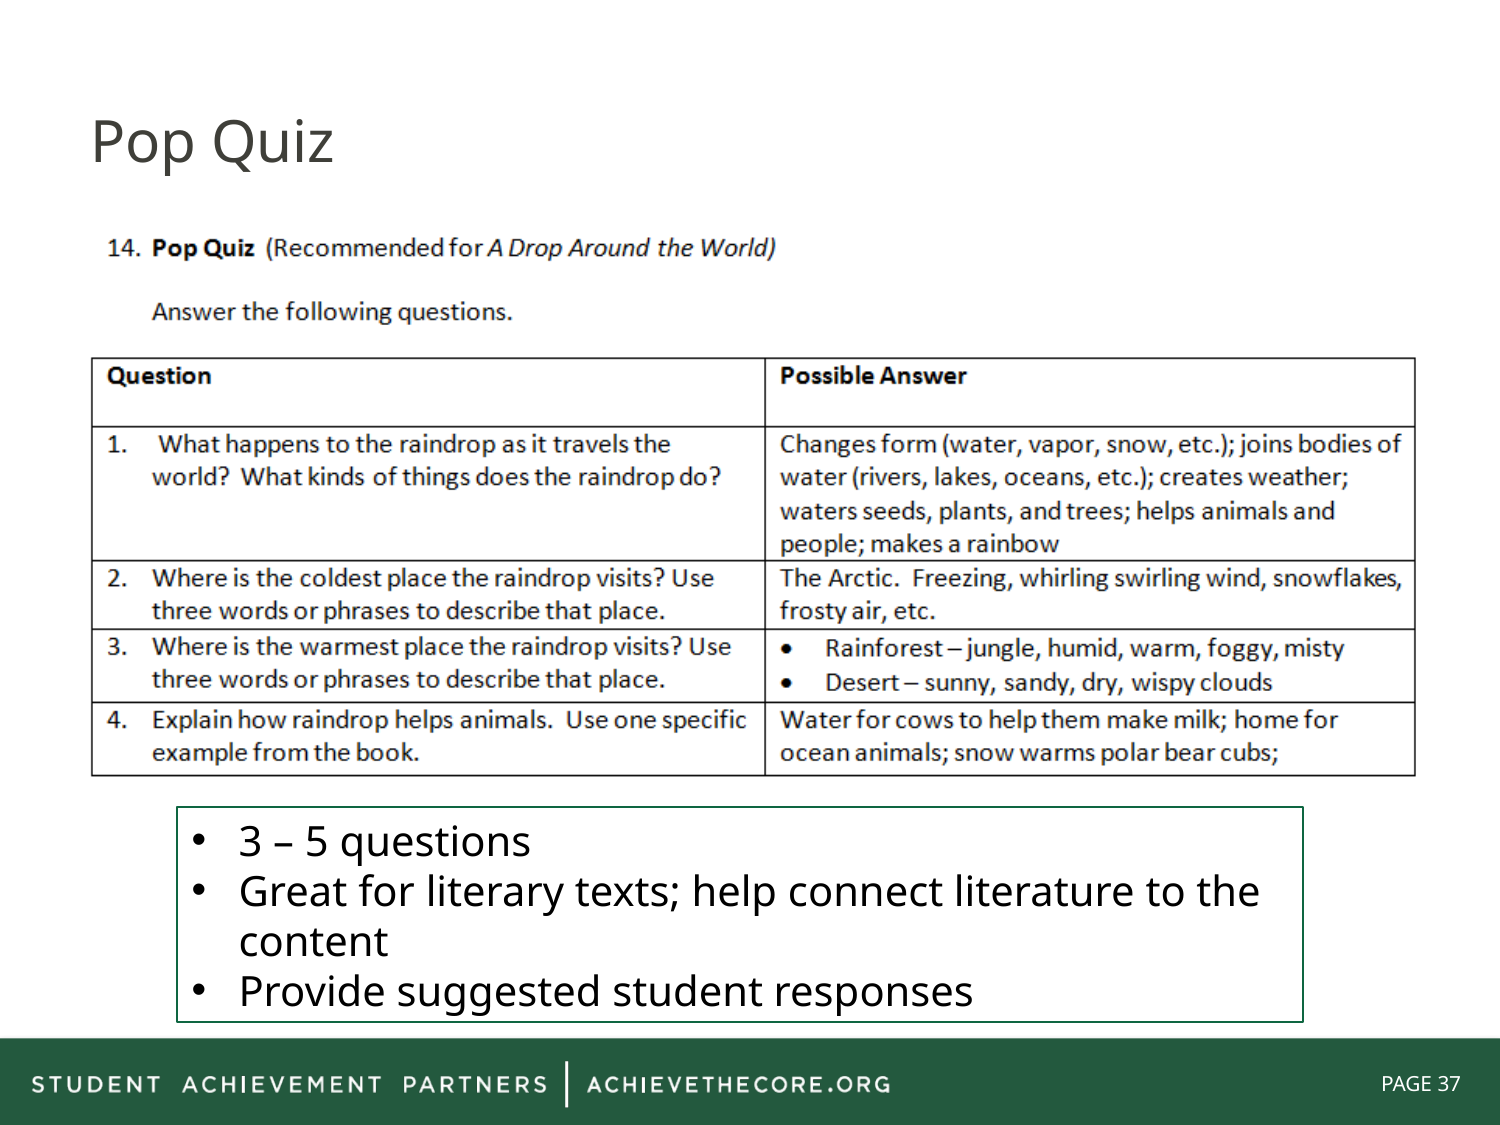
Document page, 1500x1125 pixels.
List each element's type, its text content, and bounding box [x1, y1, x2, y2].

title Pop Quiz [75, 45, 1425, 233]
text_box 3 – 5 questions Great for literary texts; help connect literature to the content Provide suggested student responses [176, 807, 1303, 1023]
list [79, 230, 1430, 786]
